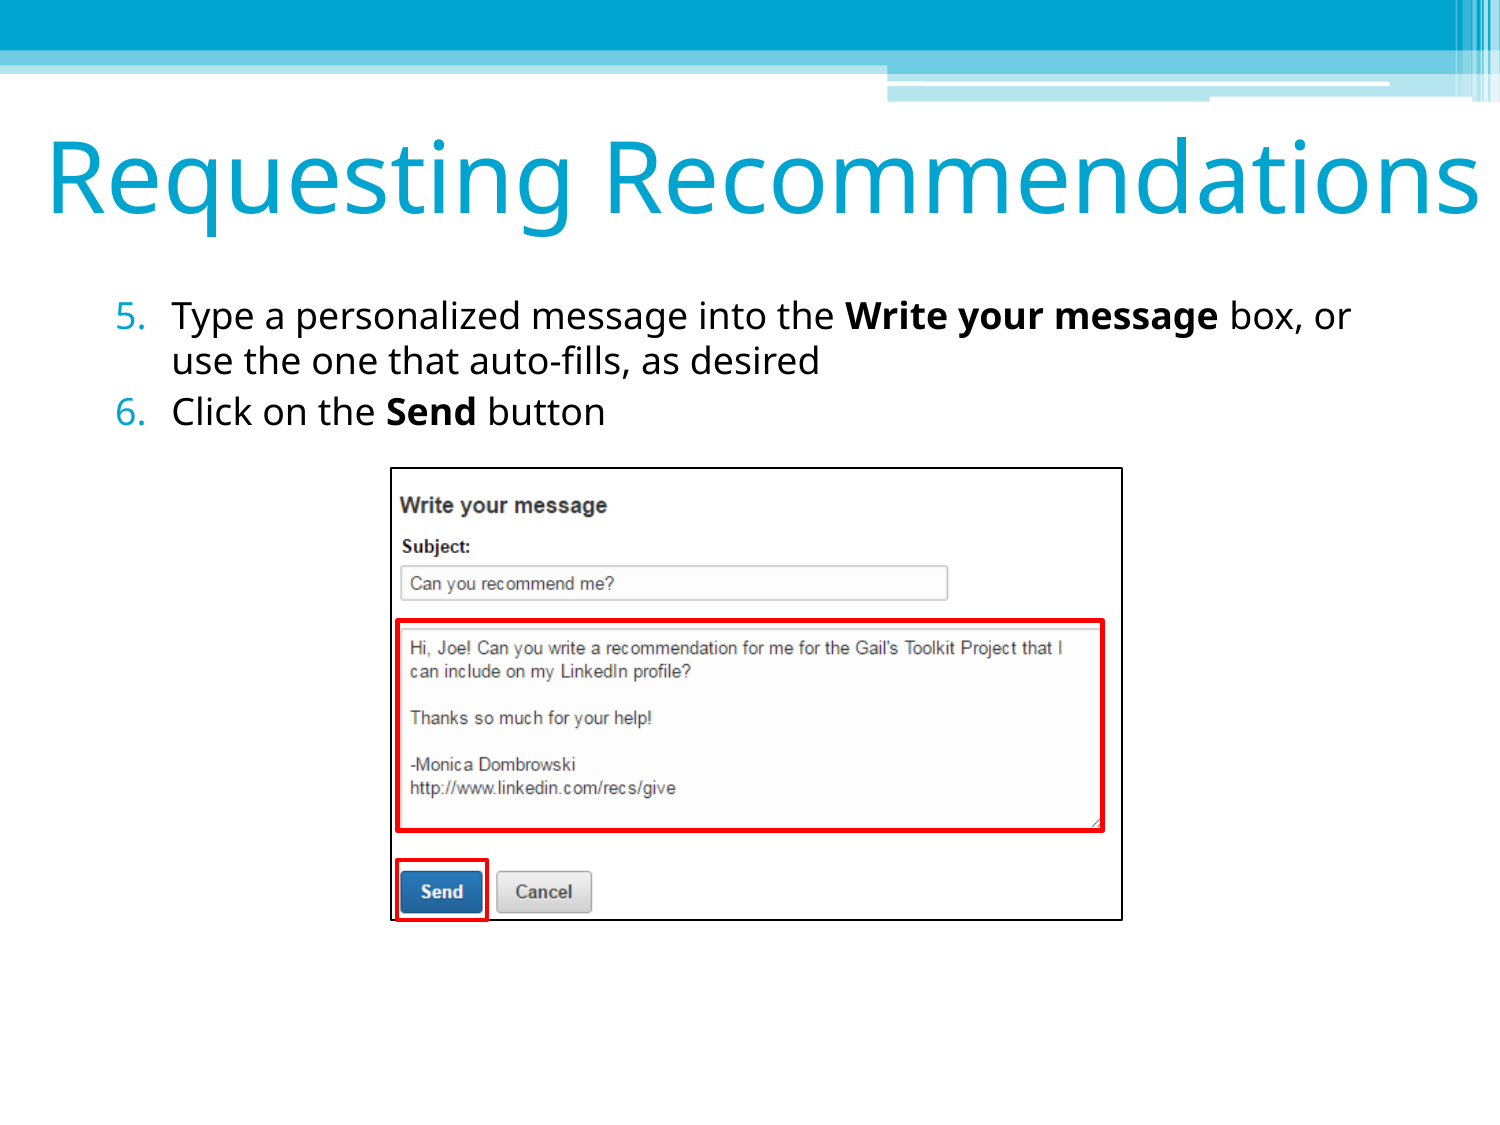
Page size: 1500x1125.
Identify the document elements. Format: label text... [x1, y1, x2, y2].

title Requesting Recommendations [29, 85, 1500, 261]
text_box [391, 468, 1121, 920]
text_box Type a personalized message into the Write your message box, or use the one that auto-fills, as desired Click on the Send button [100, 284, 1413, 441]
